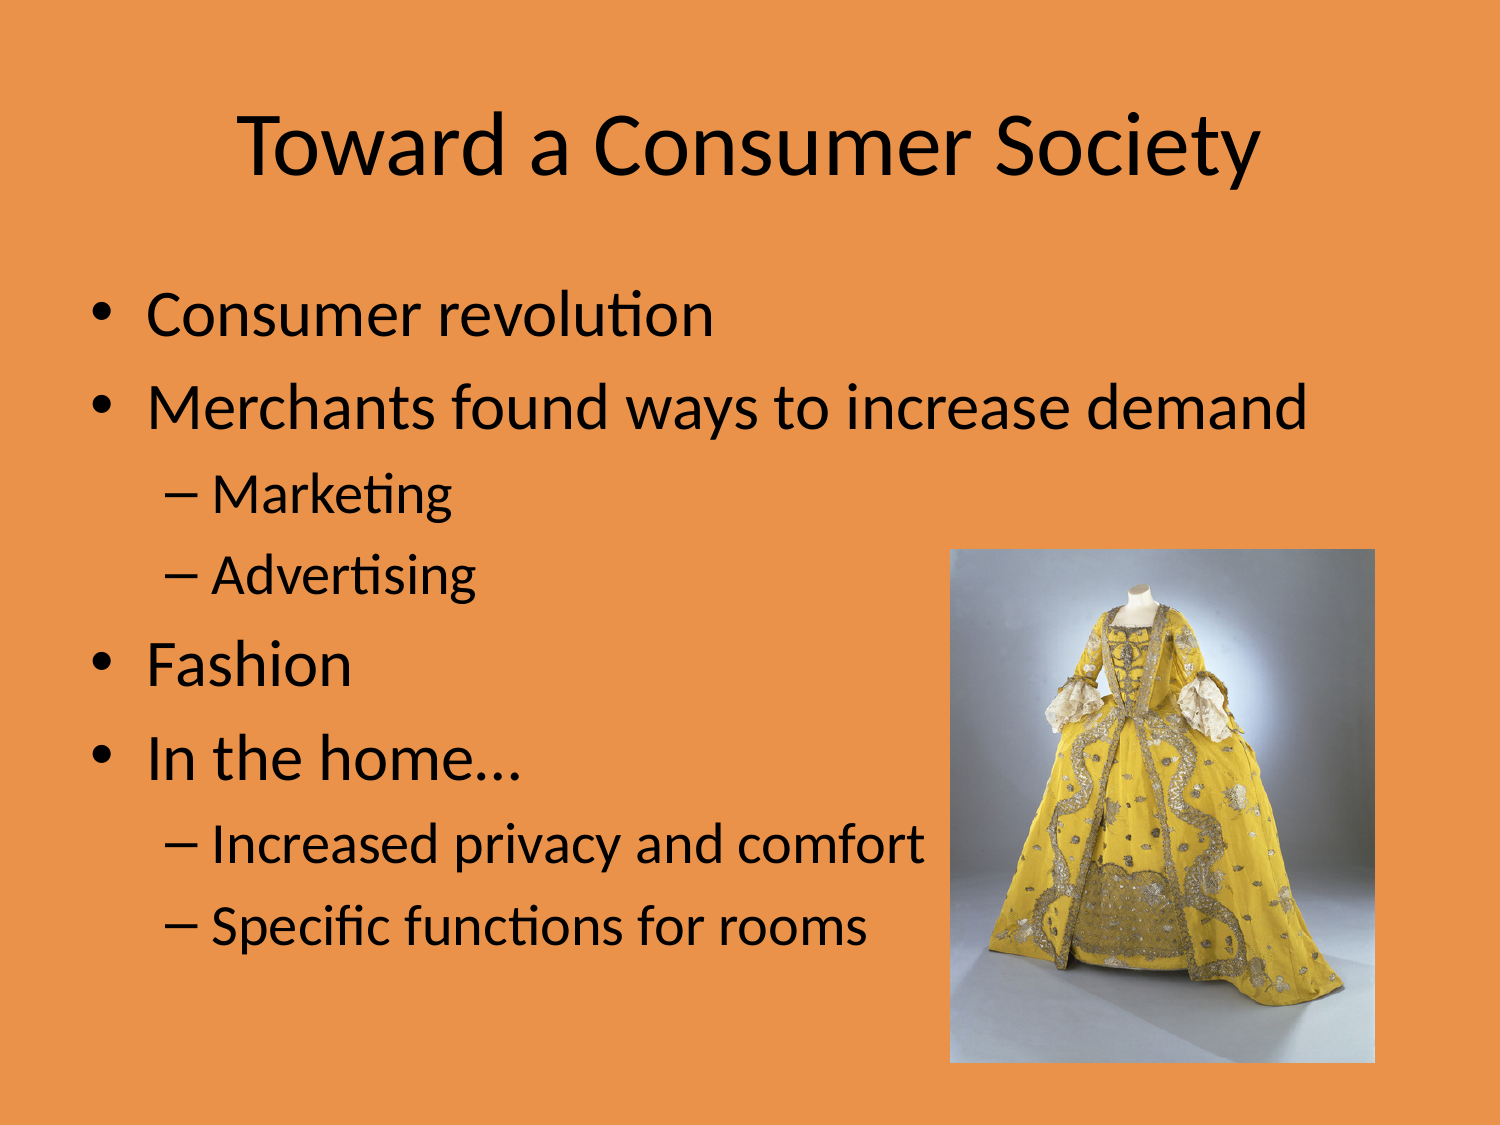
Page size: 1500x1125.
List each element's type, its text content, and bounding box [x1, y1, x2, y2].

list Consumer revolution Merchants found ways to increase demand Marketing Advertising Fashion In the home… Increased privacy and comfort Specific functions for rooms [75, 262, 1425, 1005]
picture [949, 549, 1376, 1063]
title Toward a Consumer Society [75, 45, 1425, 233]
